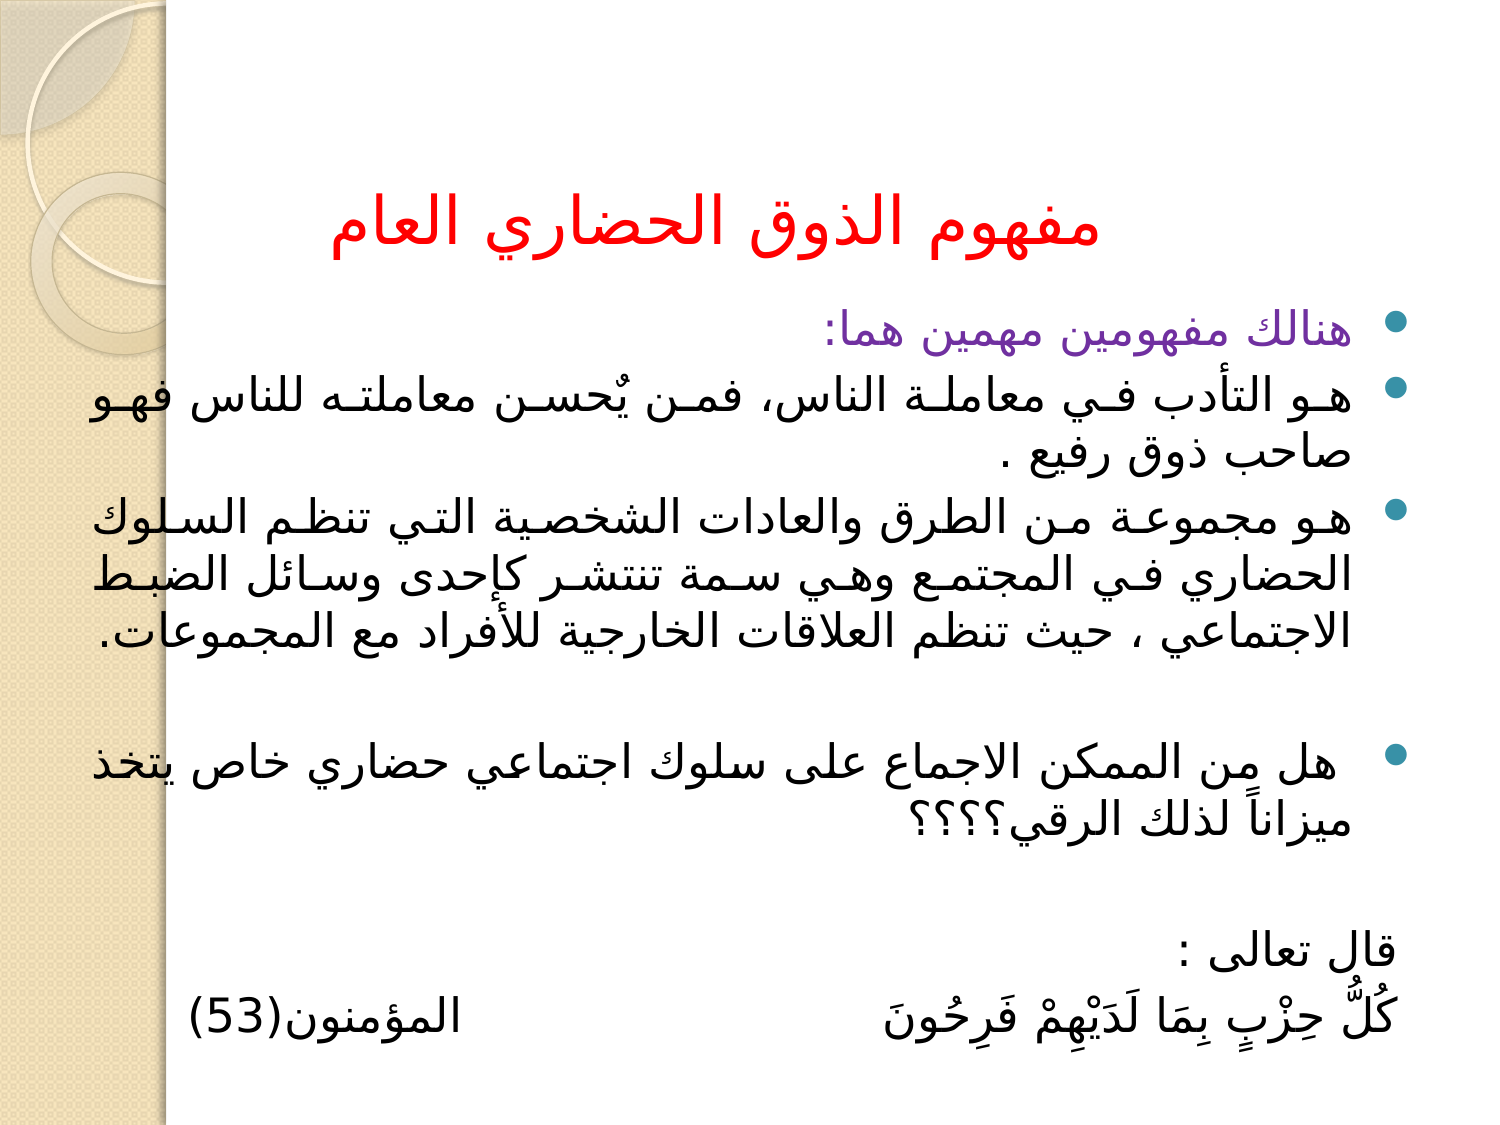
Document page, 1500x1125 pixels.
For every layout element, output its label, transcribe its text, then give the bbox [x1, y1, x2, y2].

list هنالك مفهومين مهمين هما: هو التأدب في معاملة الناس، فمن يٌحسن معاملته للناس فهو صاحب ذوق رفيع . هو مجموعة من الطرق والعادات الشخصية التي تنظم السلوك الحضاري في المجتمع وهي سمة تنتشر كإحدى وسائل الضبط الاجتماعي ، حيث تنظم العلاقات الخارجية للأفراد مع المجموعات. هل من الممكن الاجماع على سلوك اجتماعي حضاري خاص يتخذ ميزاناً لذلك الرقي؟؟؟؟ قال تعالى : كُلُّ حِزْبٍ بِمَا لَدَيْهِمْ فَرِحُونَ المؤمنون(53) [76, 290, 1424, 1071]
title مفهوم الذوق الحضاري العام [88, 168, 1324, 268]
